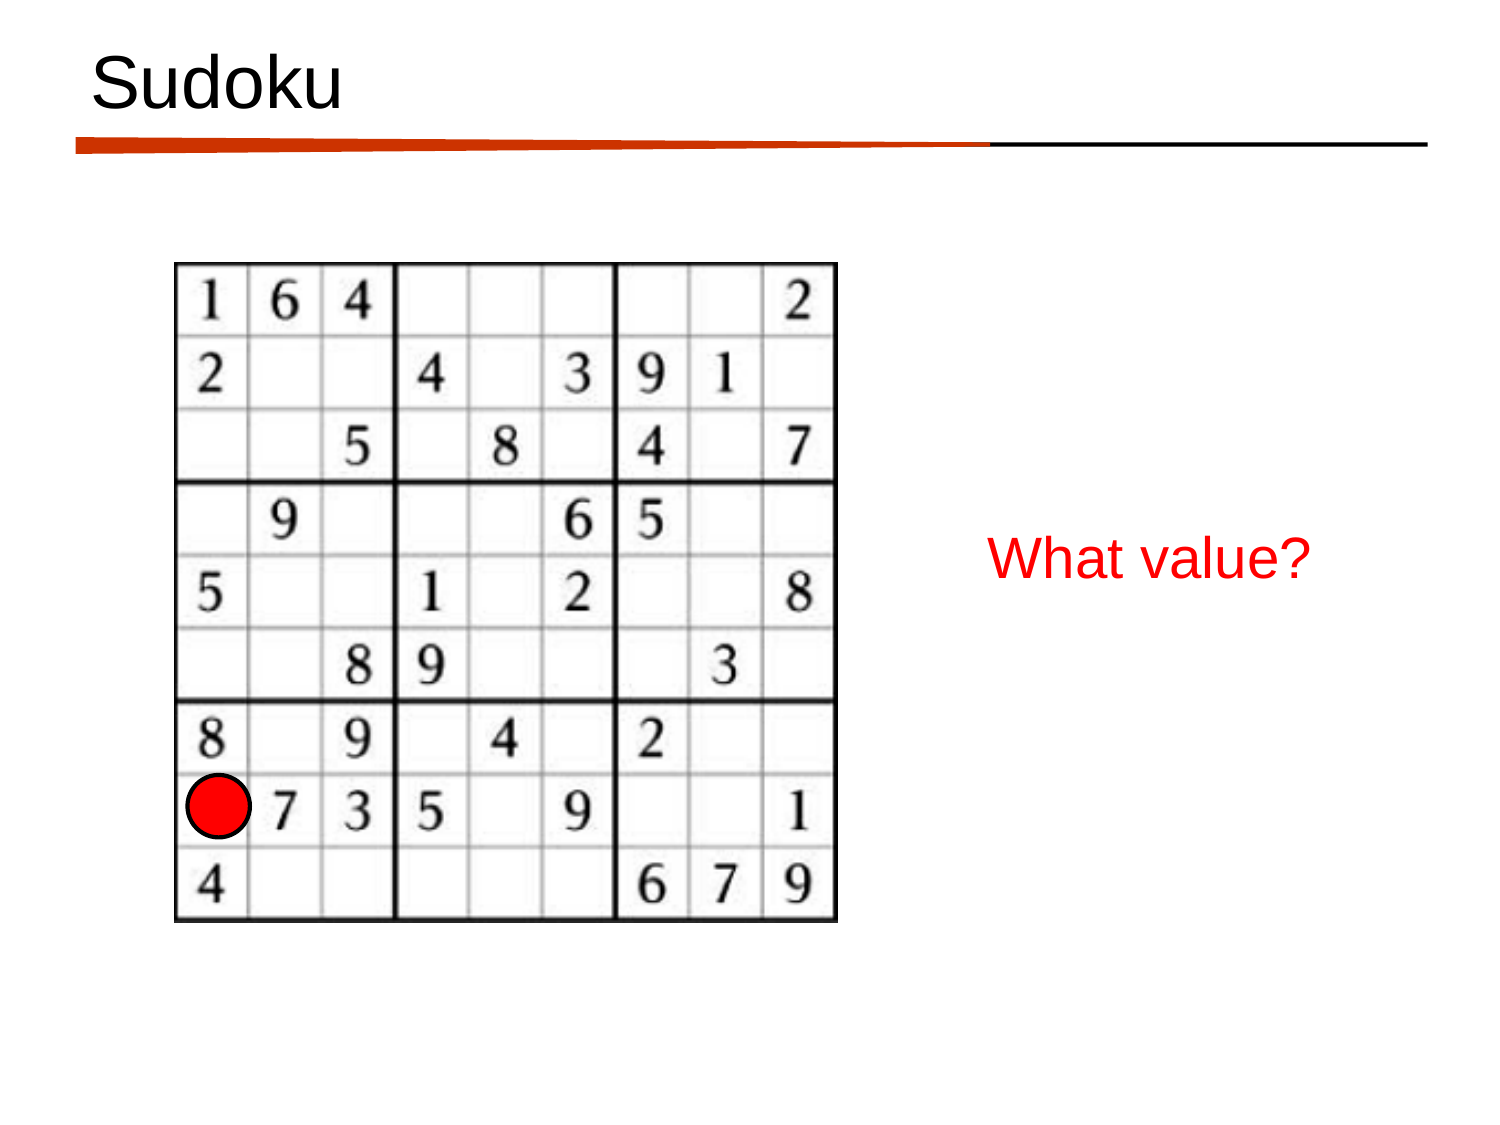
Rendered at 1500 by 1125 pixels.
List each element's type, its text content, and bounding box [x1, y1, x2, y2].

text_box What value? [950, 512, 1350, 598]
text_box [174, 262, 838, 924]
title Sudoku [74, 24, 1426, 133]
